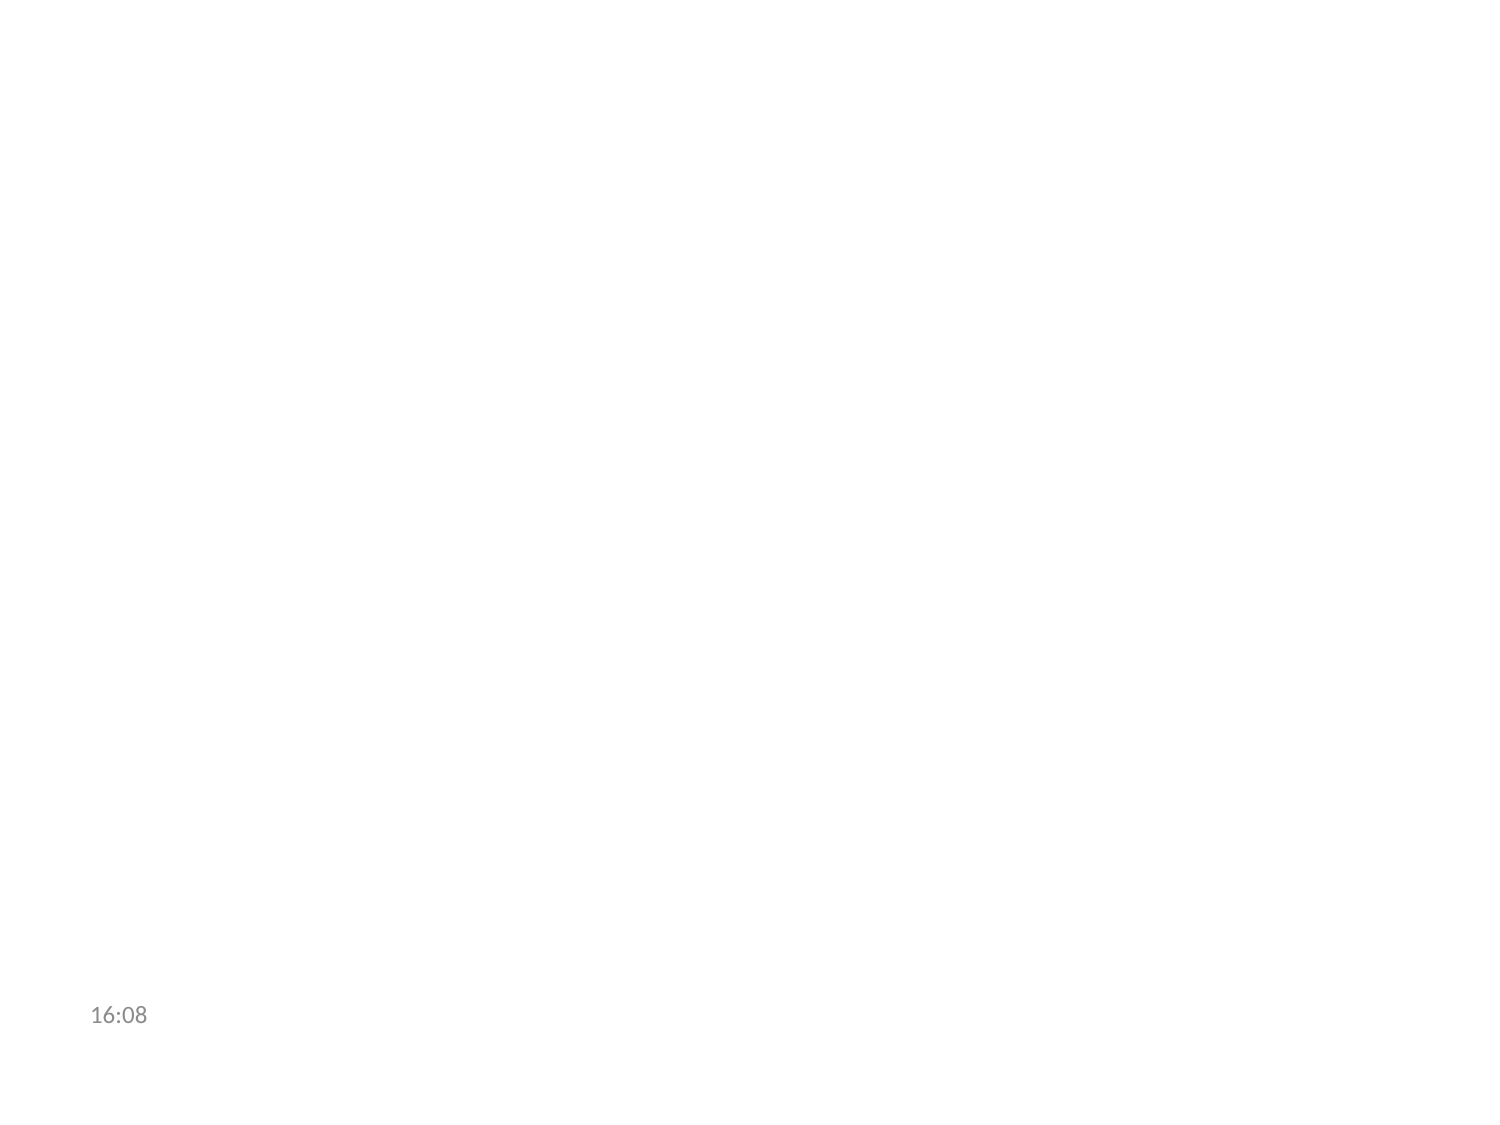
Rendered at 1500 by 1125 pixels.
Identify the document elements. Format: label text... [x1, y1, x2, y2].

text_box 15:35 [75, 983, 425, 1044]
